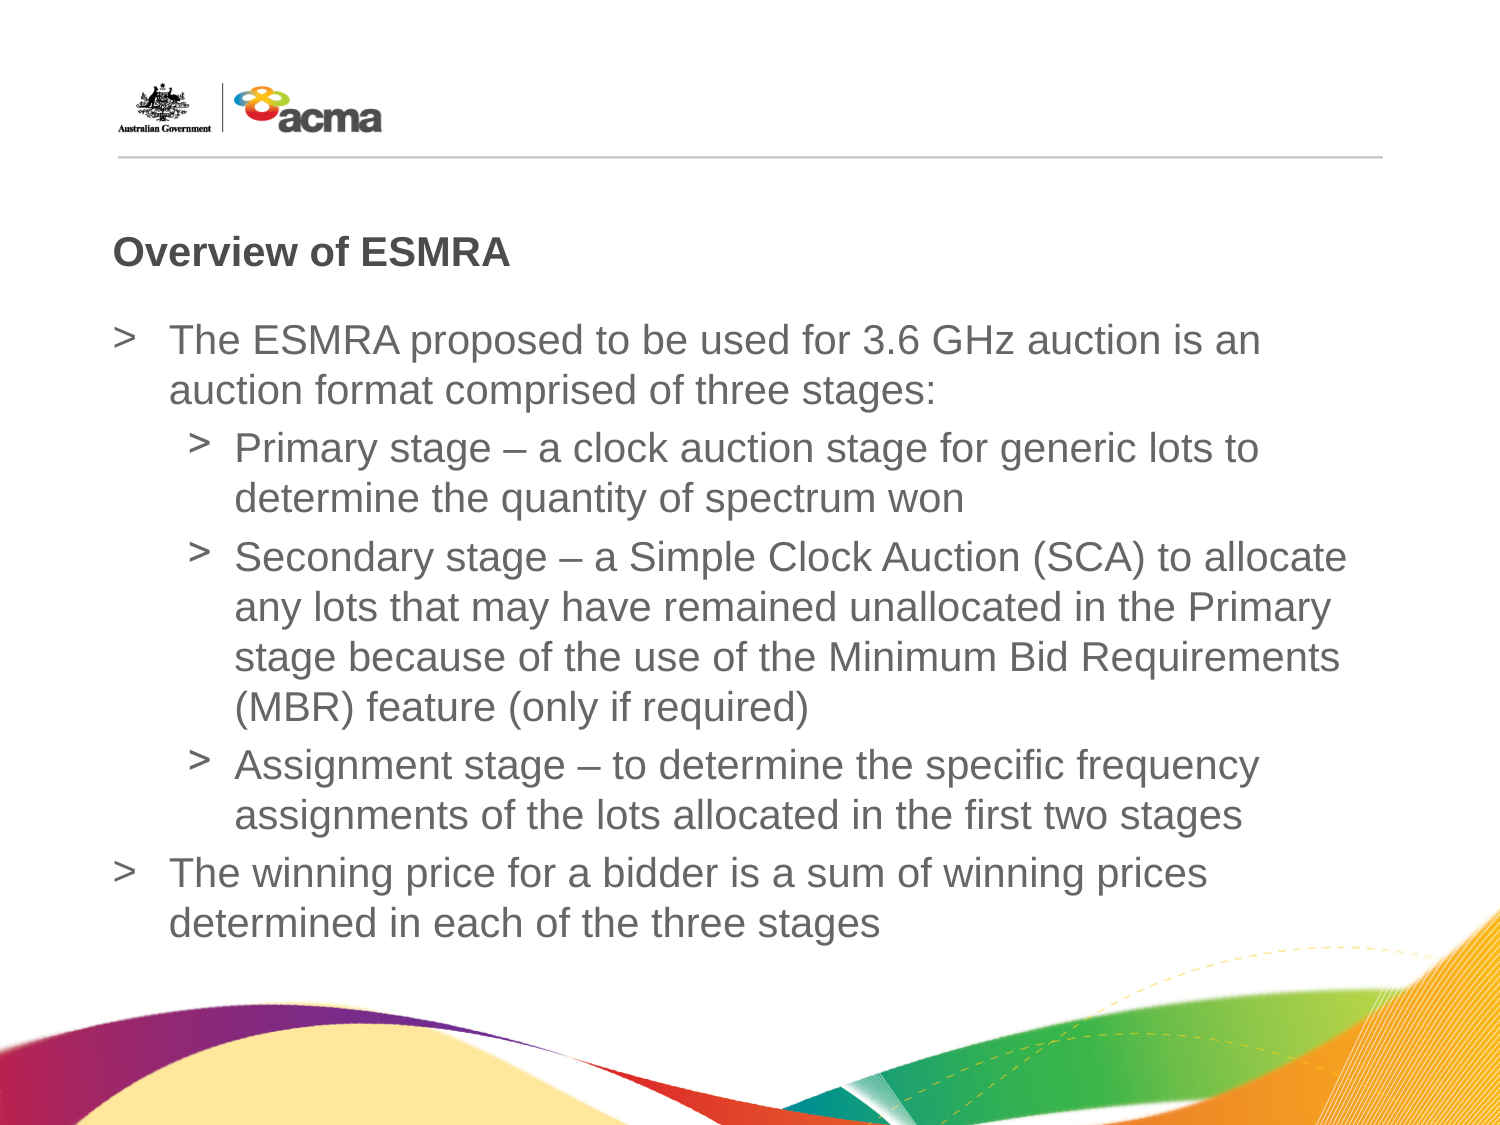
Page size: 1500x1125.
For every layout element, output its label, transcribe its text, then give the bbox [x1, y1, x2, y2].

picture [0, 0, 1500, 1125]
title Overview of ESMRA [112, 224, 1388, 300]
list The ESMRA proposed to be used for 3.6 GHz auction is an auction format comprised of three stages: Primary stage – a clock auction stage for generic lots to determine the quantity of spectrum won Secondary stage – a Simple Clock Auction (SCA) to allocate any lots that may have remained unallocated in the Primary stage because of the use of the Minimum Bid Requirements (MBR) feature (only if required) Assignment stage – to determine the specific frequency assignments of the lots allocated in the first two stages The winning price for a bidder is a sum of winning prices determined in each of the three stages [112, 312, 1388, 913]
